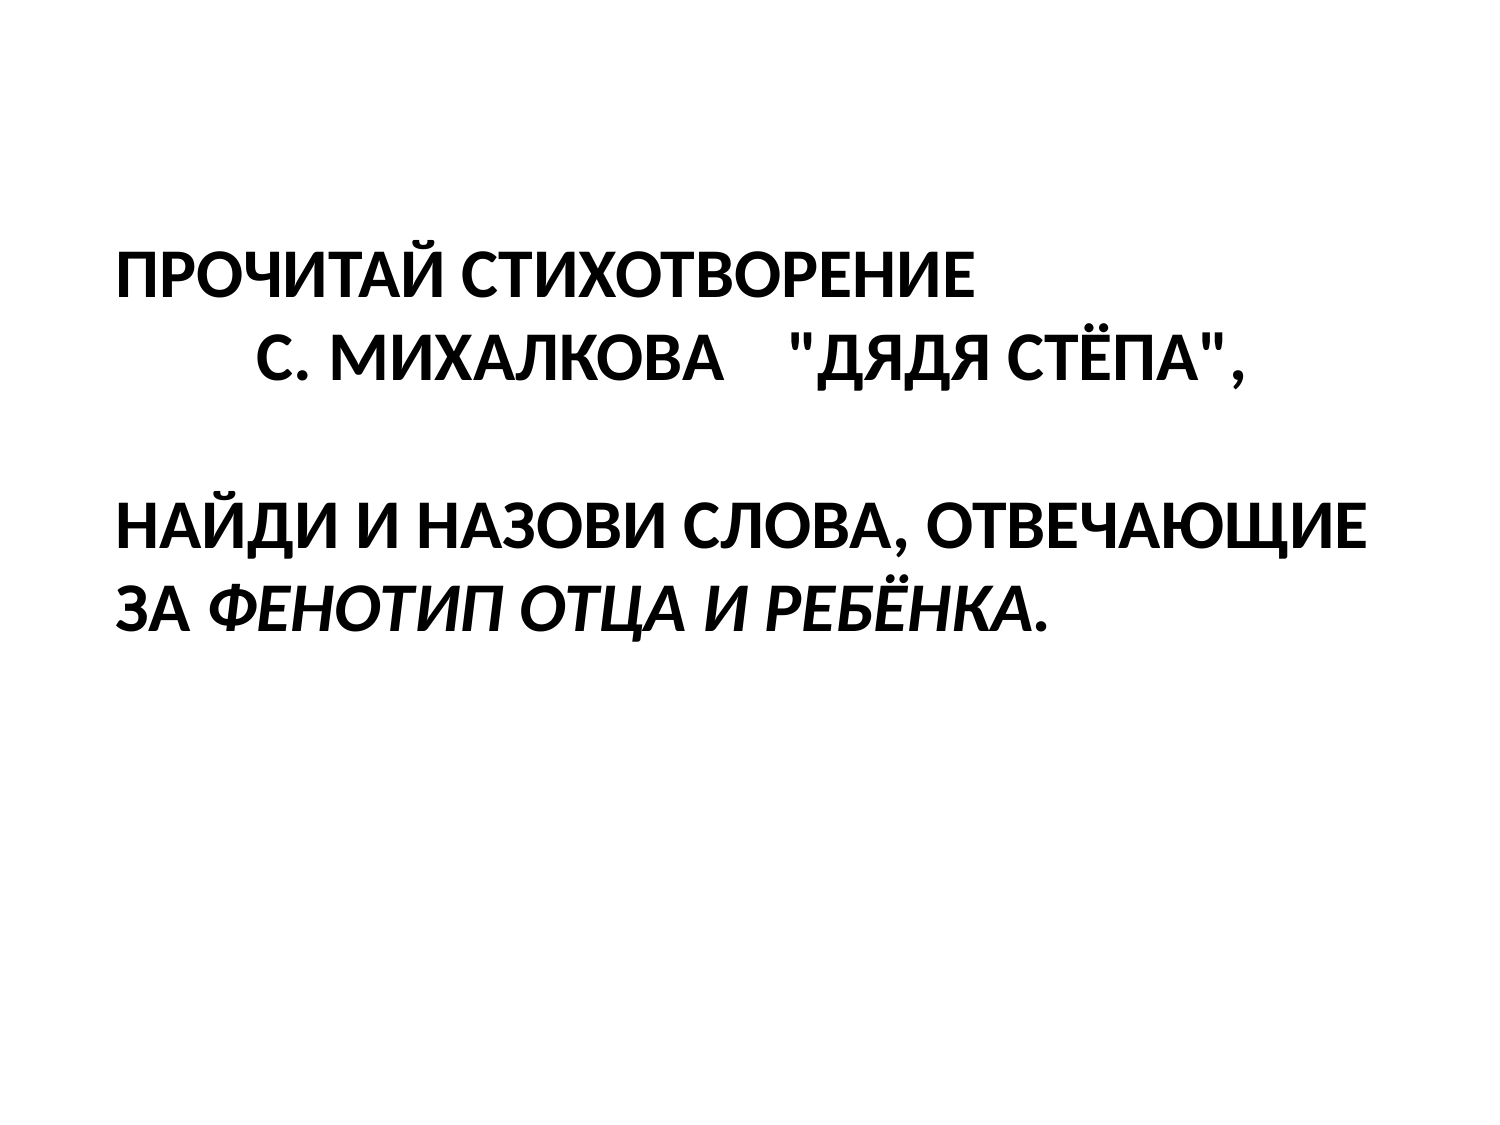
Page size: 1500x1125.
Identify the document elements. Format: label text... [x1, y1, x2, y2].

title прочитай стихотворение С. Михалкова "Дядя Стёпа", найди и назови слова, отвечающие за фенотип отца и ребёнка. [100, 219, 1388, 669]
